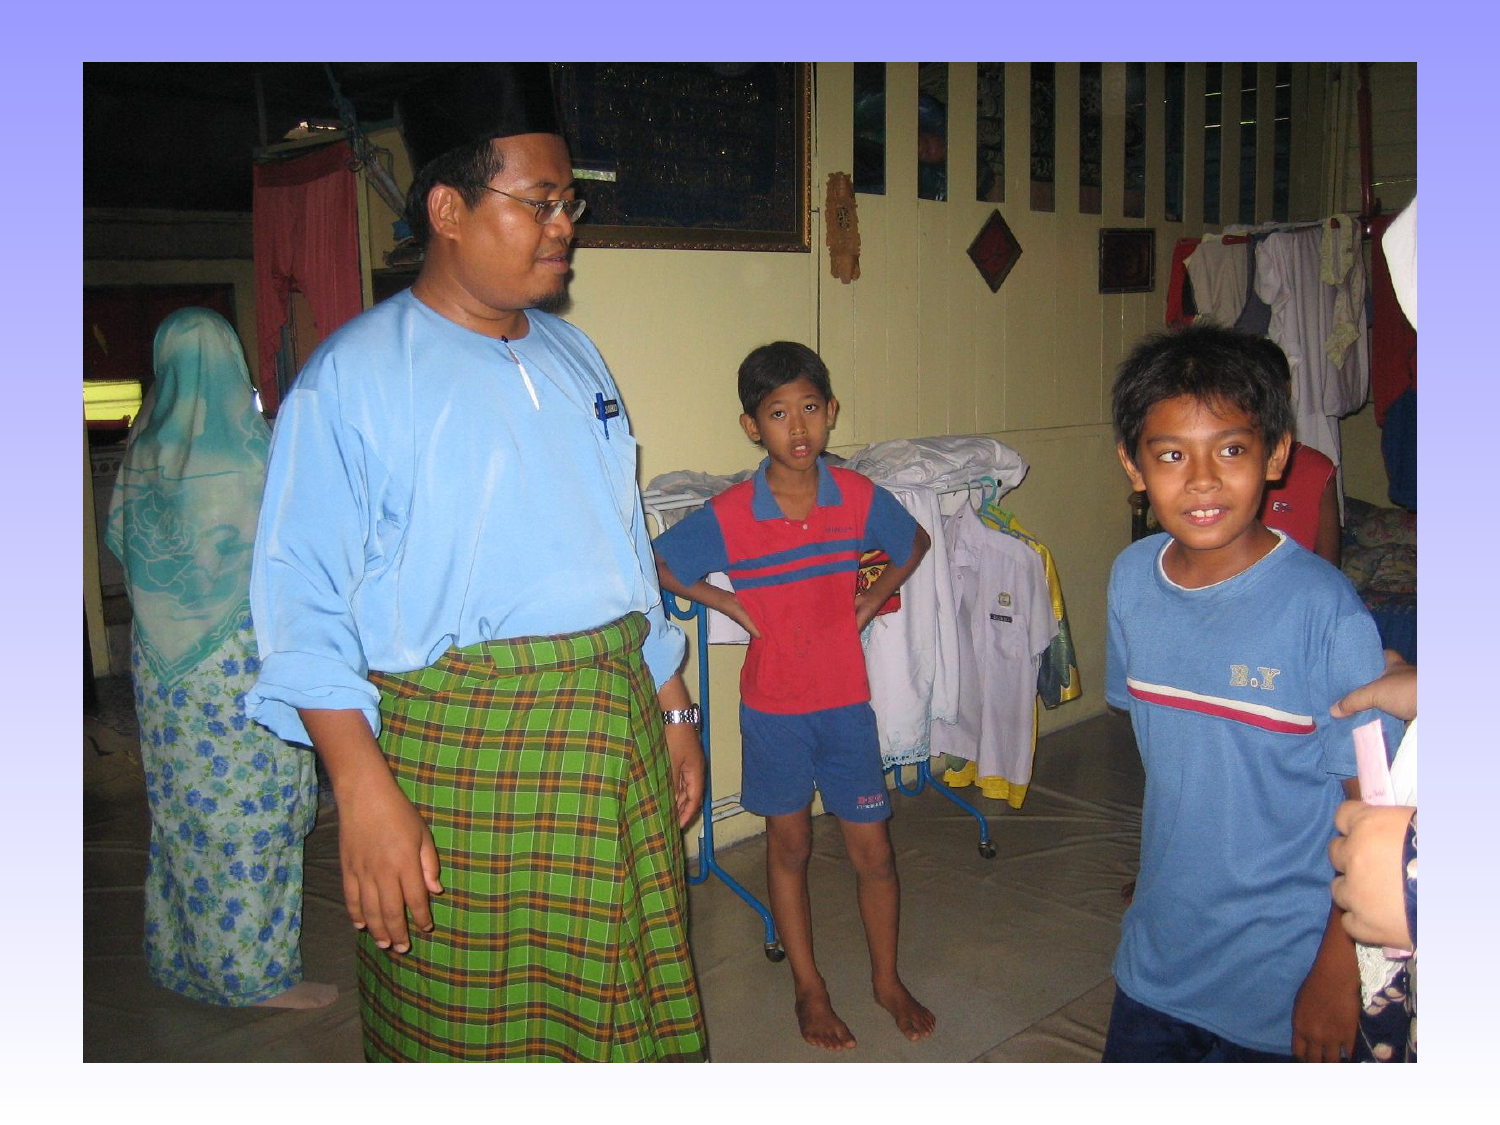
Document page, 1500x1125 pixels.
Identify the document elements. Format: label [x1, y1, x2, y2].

picture [83, 62, 1417, 1063]
